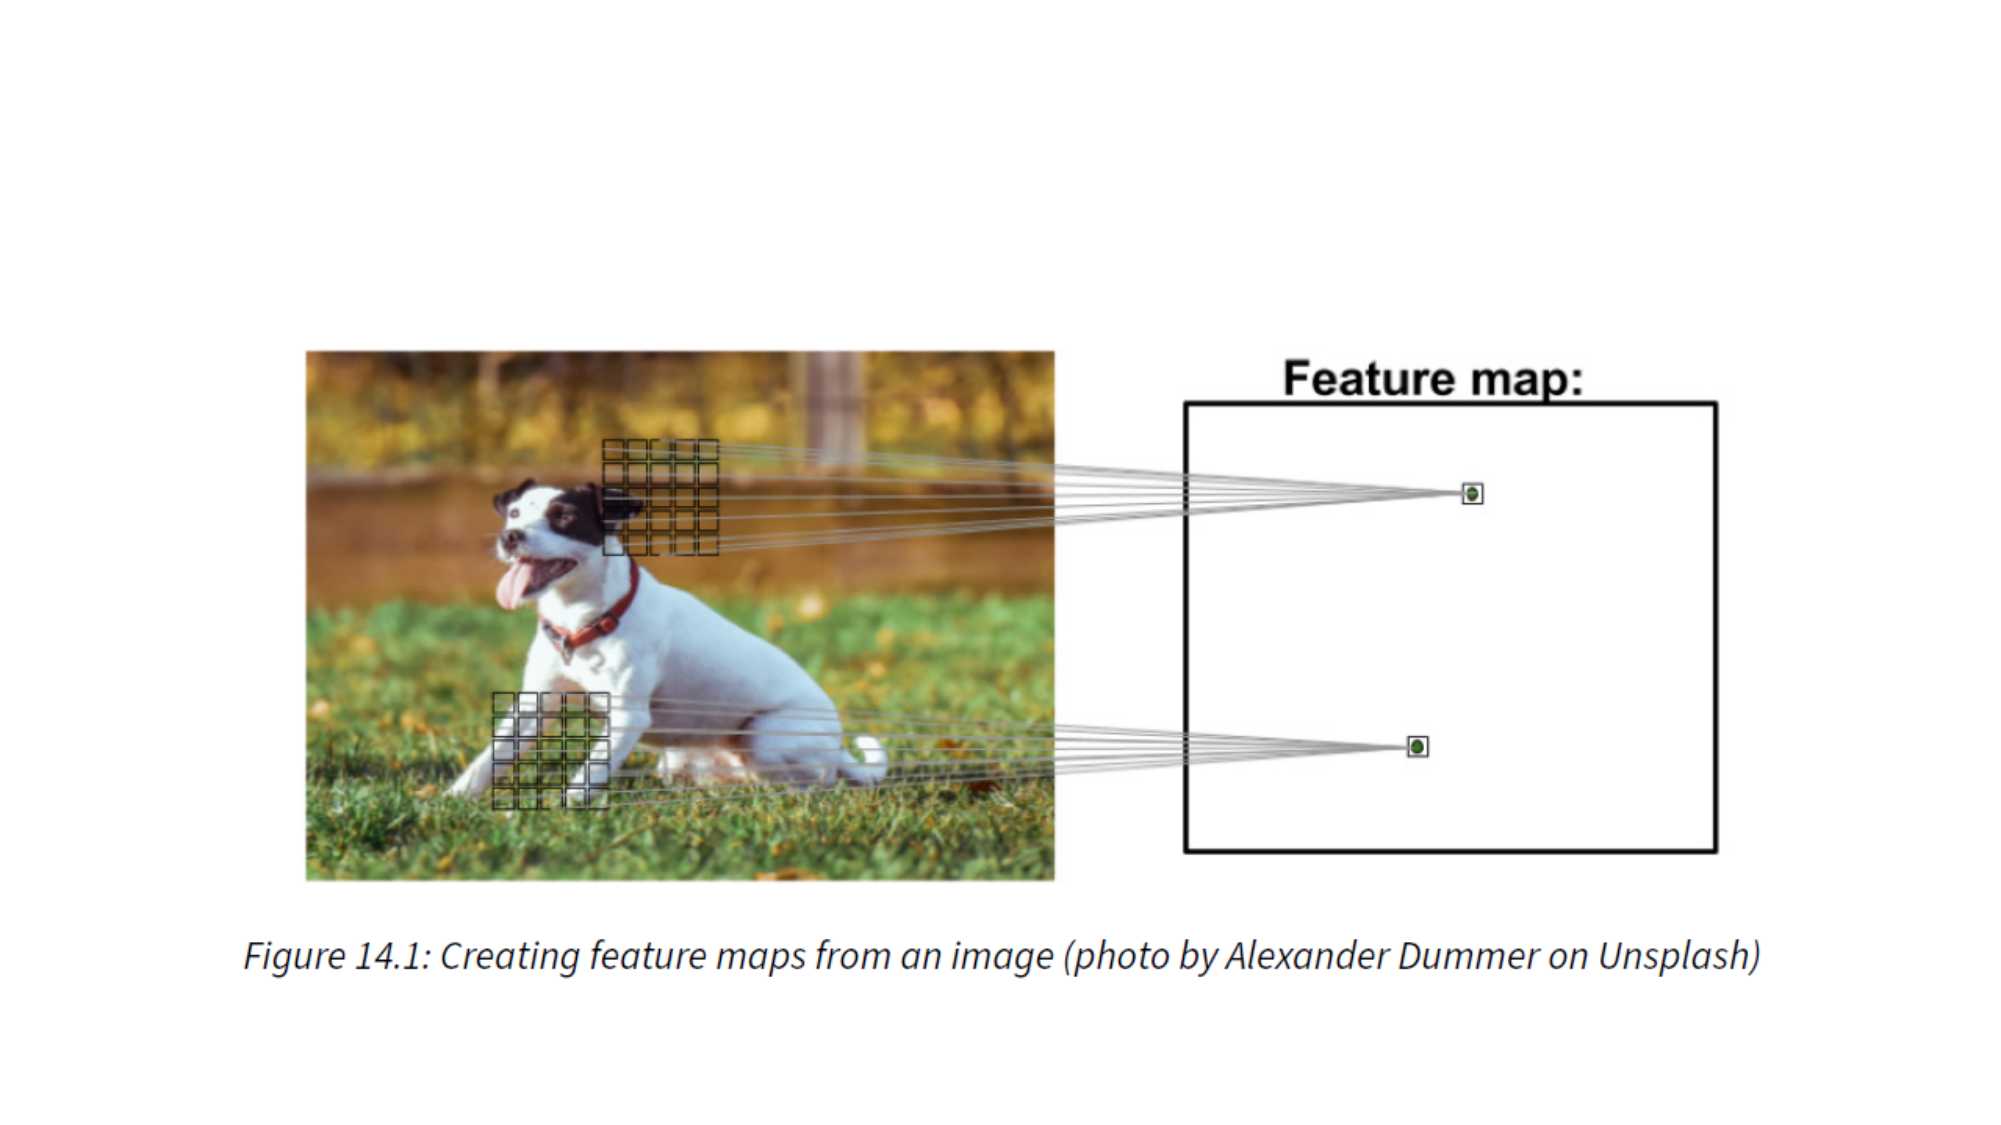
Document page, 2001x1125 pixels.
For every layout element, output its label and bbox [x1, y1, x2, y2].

list [224, 325, 1775, 988]
